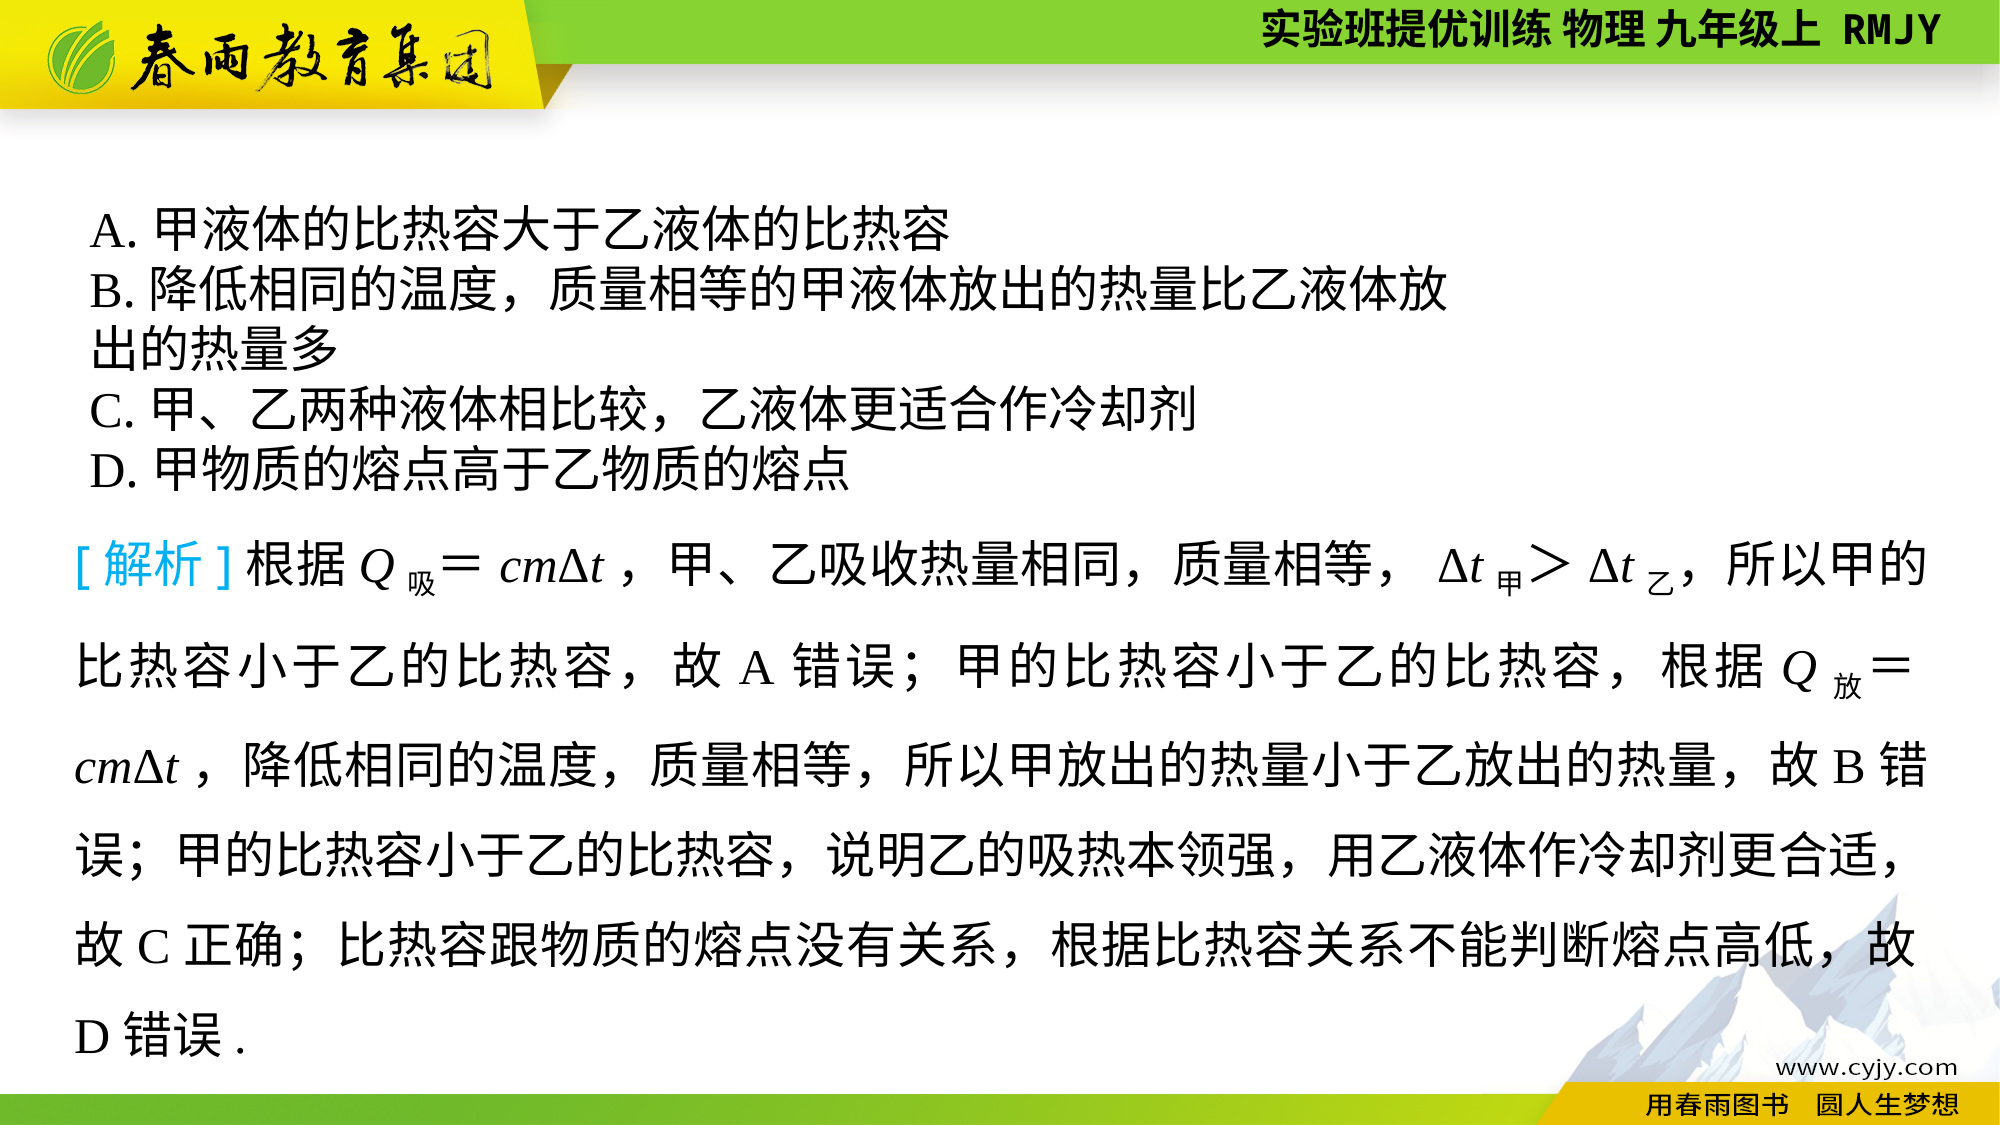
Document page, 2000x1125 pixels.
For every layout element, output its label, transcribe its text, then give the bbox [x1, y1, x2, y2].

text_box [解析]根据Q吸＝cmΔt，甲、乙吸收热量相同，质量相等，Δt甲＞Δt乙，所以甲的比热容小于乙的比热容，故A错误；甲的比热容小于乙的比热容，根据Q放＝cmΔt，降低相同的温度，质量相等，所以甲放出的热量小于乙放出的热量，故B错误；甲的比热容小于乙的比热容，说明乙的吸热本领强，用乙液体作冷却剂更合适，故C正确；比热容跟物质的熔点没有关系，根据比热容关系不能判断熔点高低，故D错误. [59, 490, 1944, 1071]
text_box A.甲液体的比热容大于乙液体的比热容 B.降低相同的温度，质量相等的甲液体放出的热量比乙液体放出的热量多 C.甲、乙两种液体相比较，乙液体更适合作冷却剂 D.甲物质的熔点高于乙物质的熔点 [74, 189, 1500, 505]
picture [0, 0, 2000, 1125]
